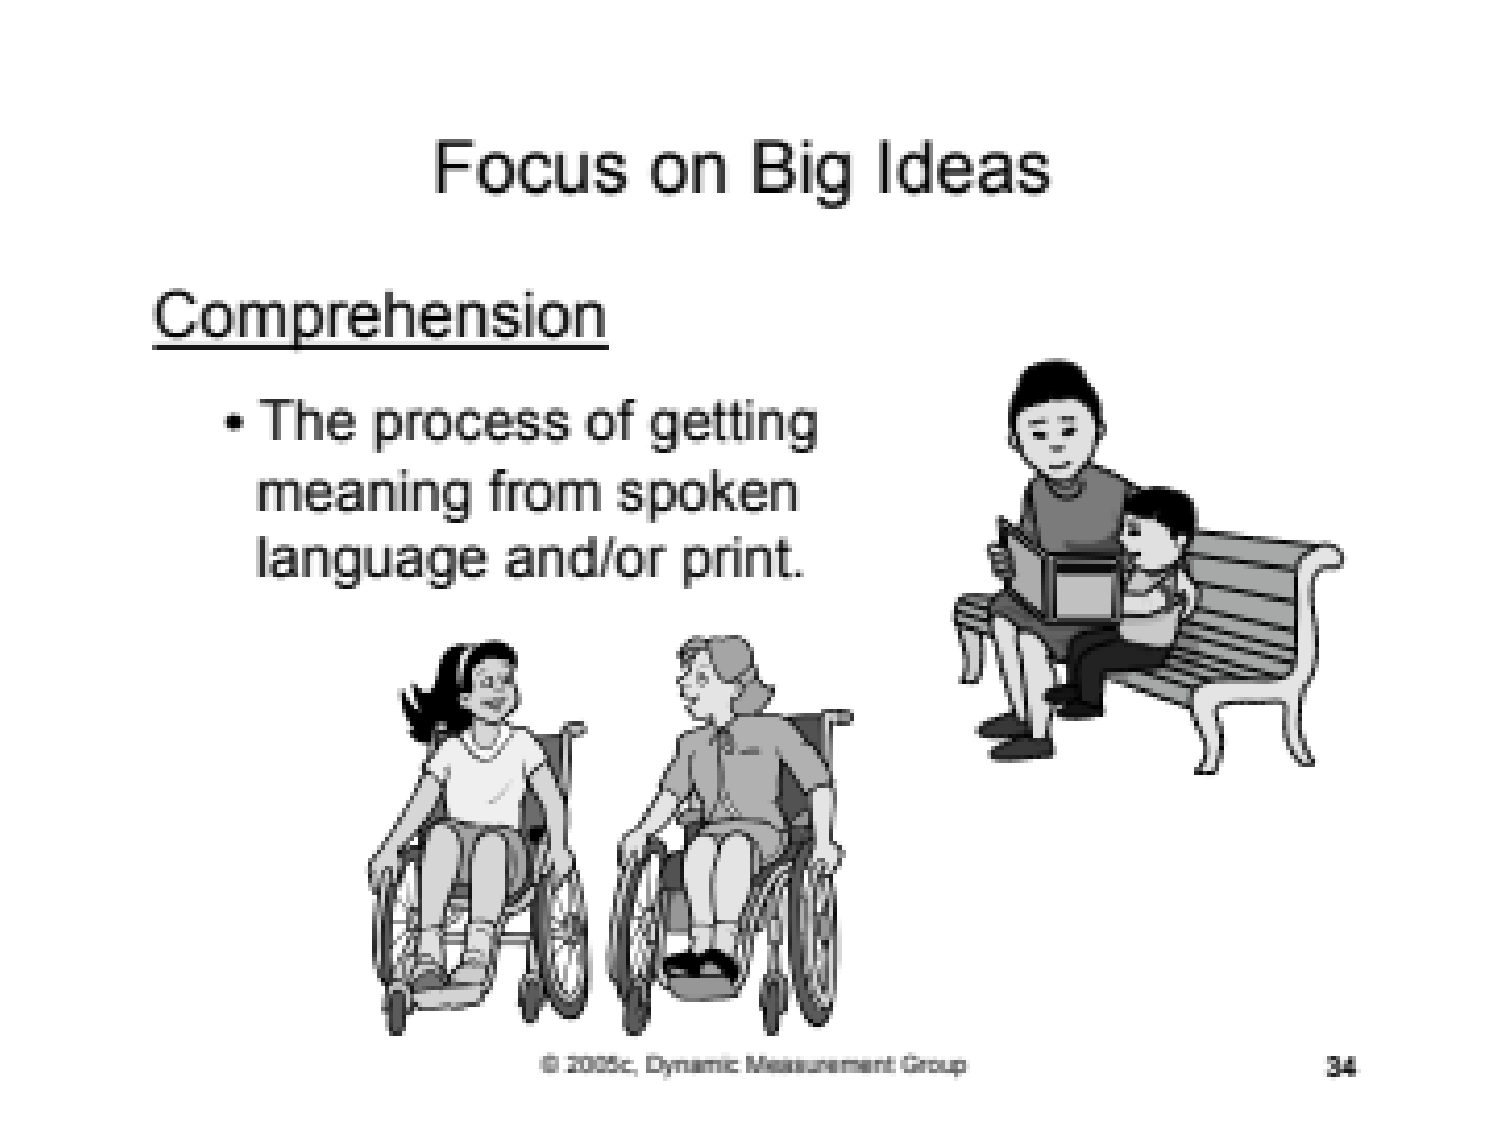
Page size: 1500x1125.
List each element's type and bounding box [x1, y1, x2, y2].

picture [45, 36, 1461, 1091]
